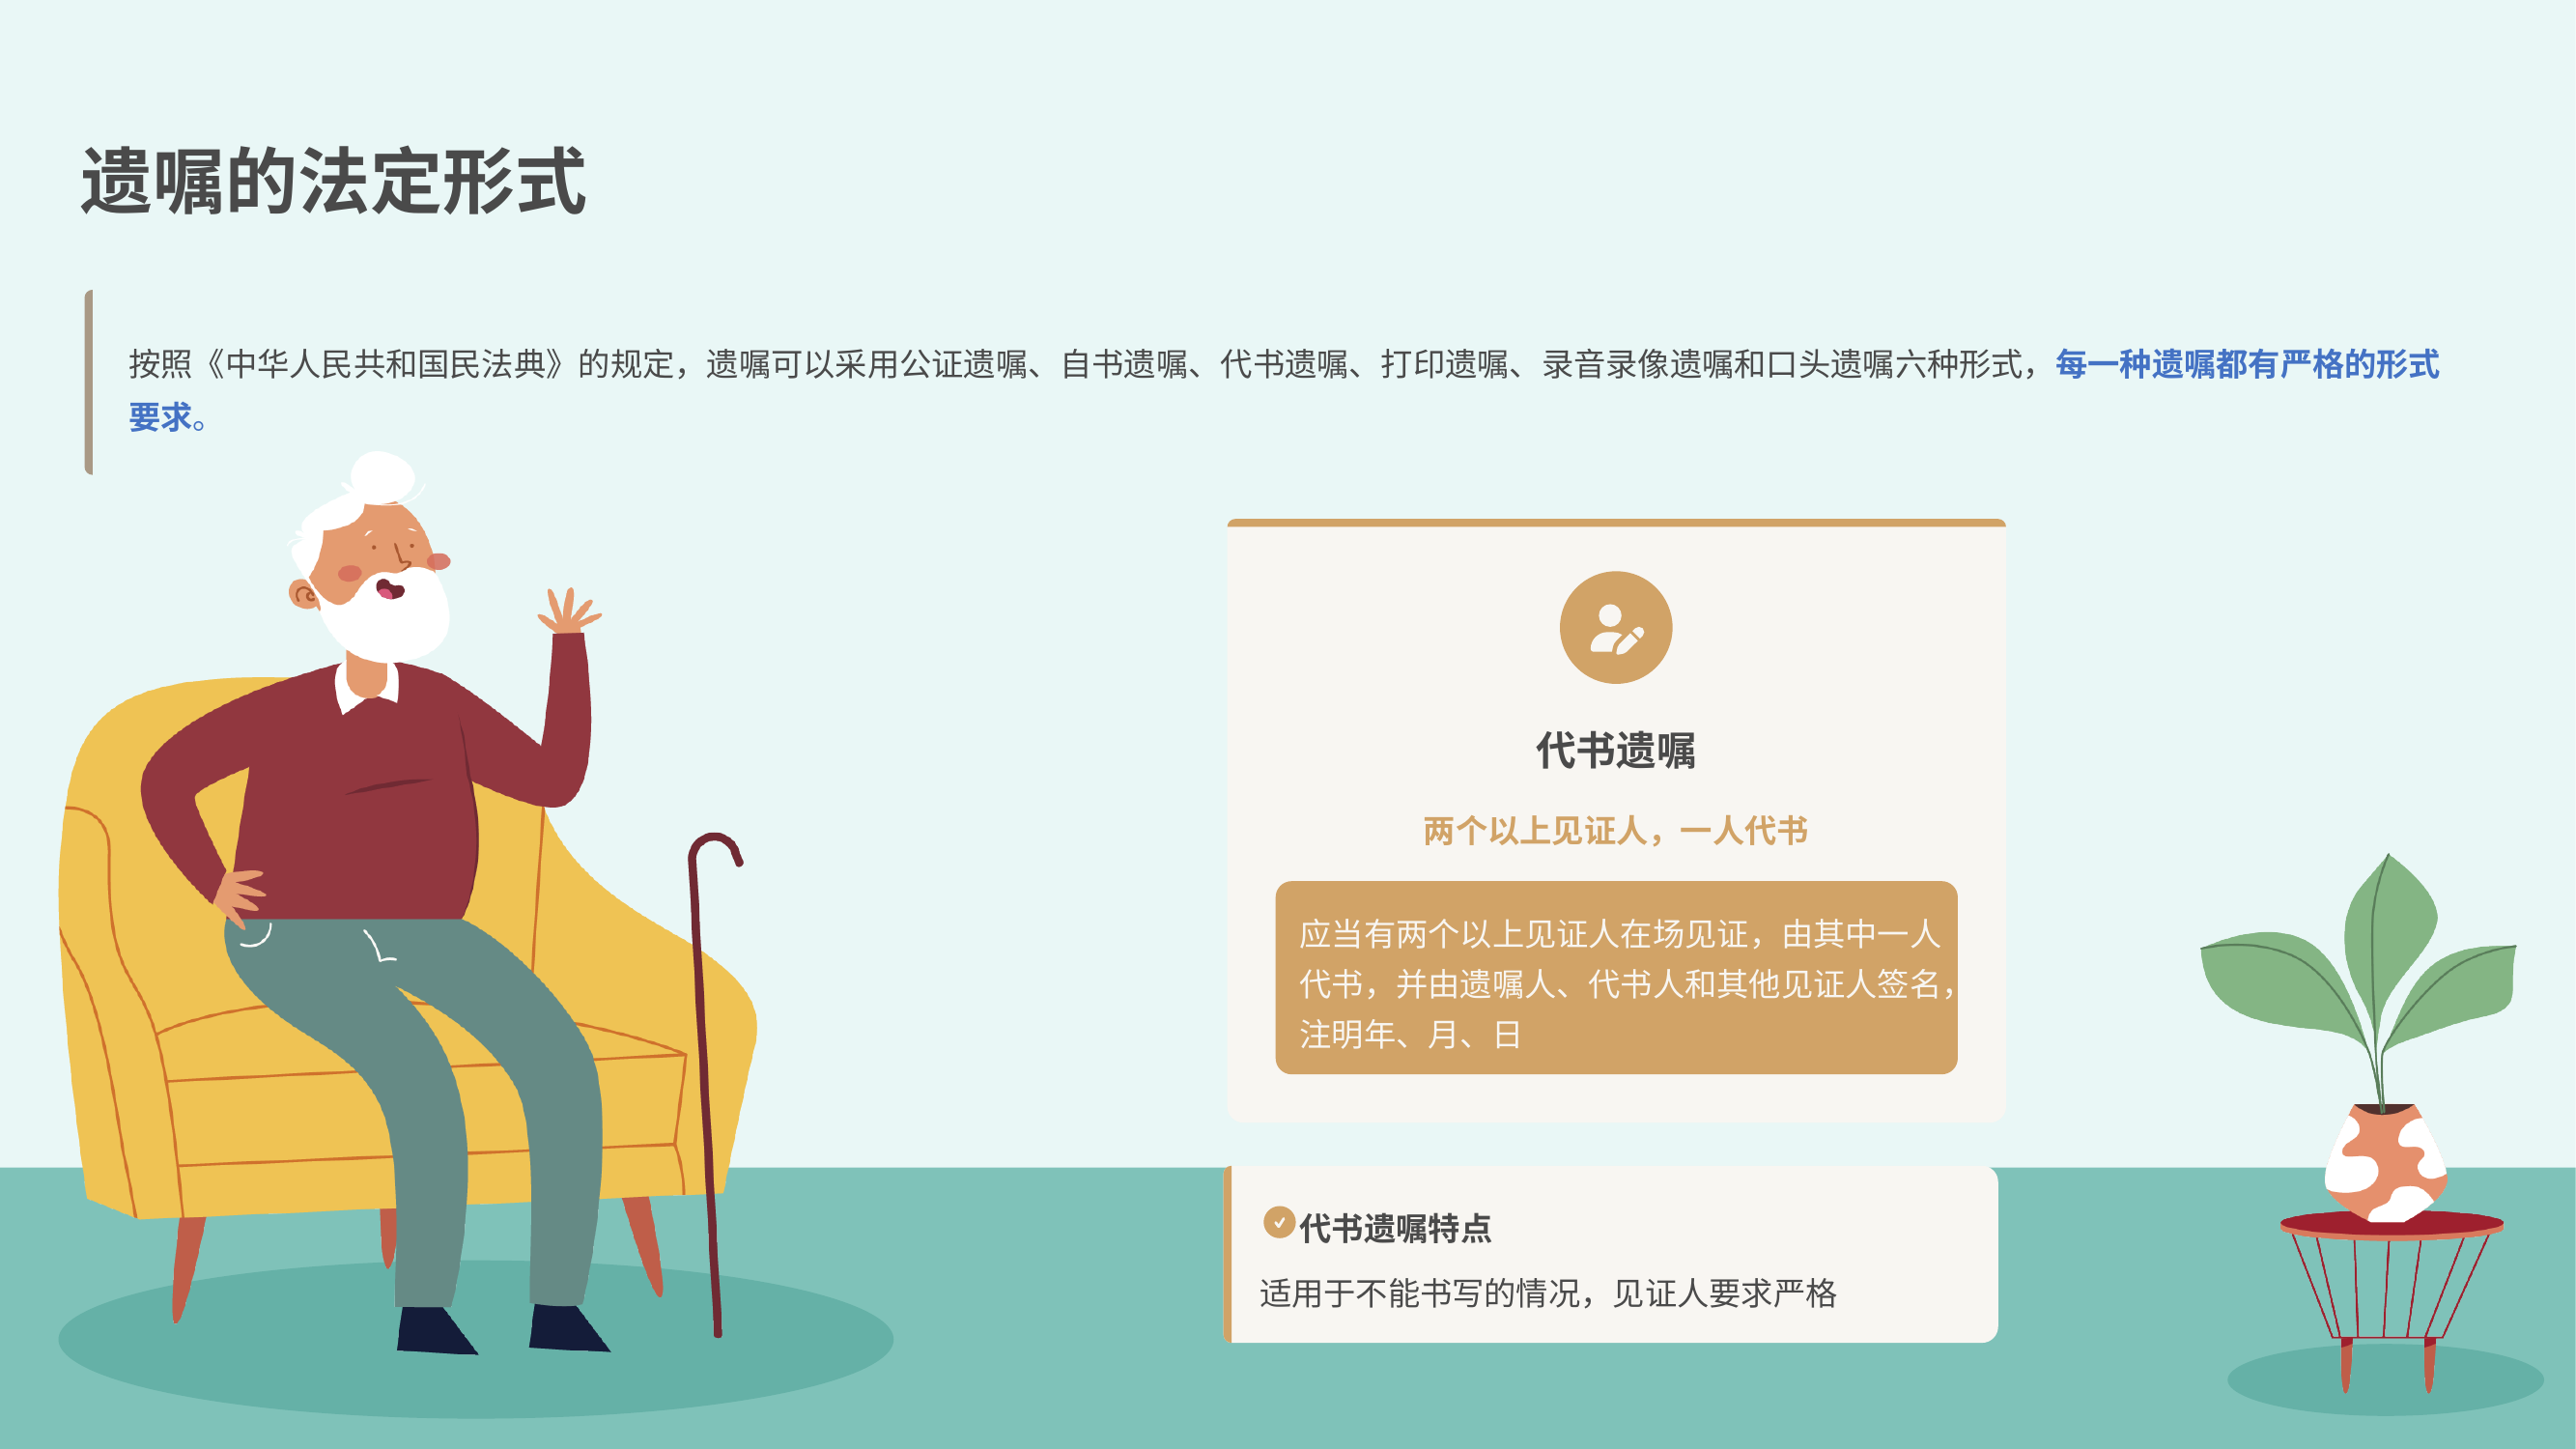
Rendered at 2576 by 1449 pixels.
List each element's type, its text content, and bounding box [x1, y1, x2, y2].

text_box 代书遗嘱特点 [1299, 1198, 1983, 1247]
text_box [1232, 1165, 1998, 1344]
text_box [1599, 604, 1622, 627]
text_box 两个以上见证人，一人代书 [1409, 800, 1824, 845]
text_box [1275, 881, 1958, 1075]
text_box [1632, 626, 1645, 639]
text_box [1227, 519, 2006, 527]
text_box 按照《中华人民共和国民法典》的规定，遗嘱可以采用公证遗嘱、自书遗嘱、代书遗嘱、打印遗嘱、录音录像遗嘱和口头遗嘱六种形式，每一种遗嘱都有严格的形式要求。 [128, 329, 2472, 435]
picture [0, 0, 2576, 1394]
text_box [1263, 1206, 1296, 1238]
text_box 遗嘱的法定形式 [80, 145, 2532, 226]
text_box [1590, 632, 1623, 652]
text_box [1223, 1165, 1232, 1344]
text_box [1616, 633, 1638, 655]
text_box [84, 289, 93, 475]
text_box [1560, 571, 1673, 684]
text_box 适用于不能书写的情况，见证人要求严格 [1260, 1262, 1983, 1311]
text_box [1227, 527, 2006, 1123]
text_box 应当有两个以上见证人在场见证，由其中一人代书，并由遗嘱人、代书人和其他见证人签名，注明年、月、日 [1299, 905, 1950, 1051]
text_box 代书遗嘱 [1265, 716, 1968, 773]
